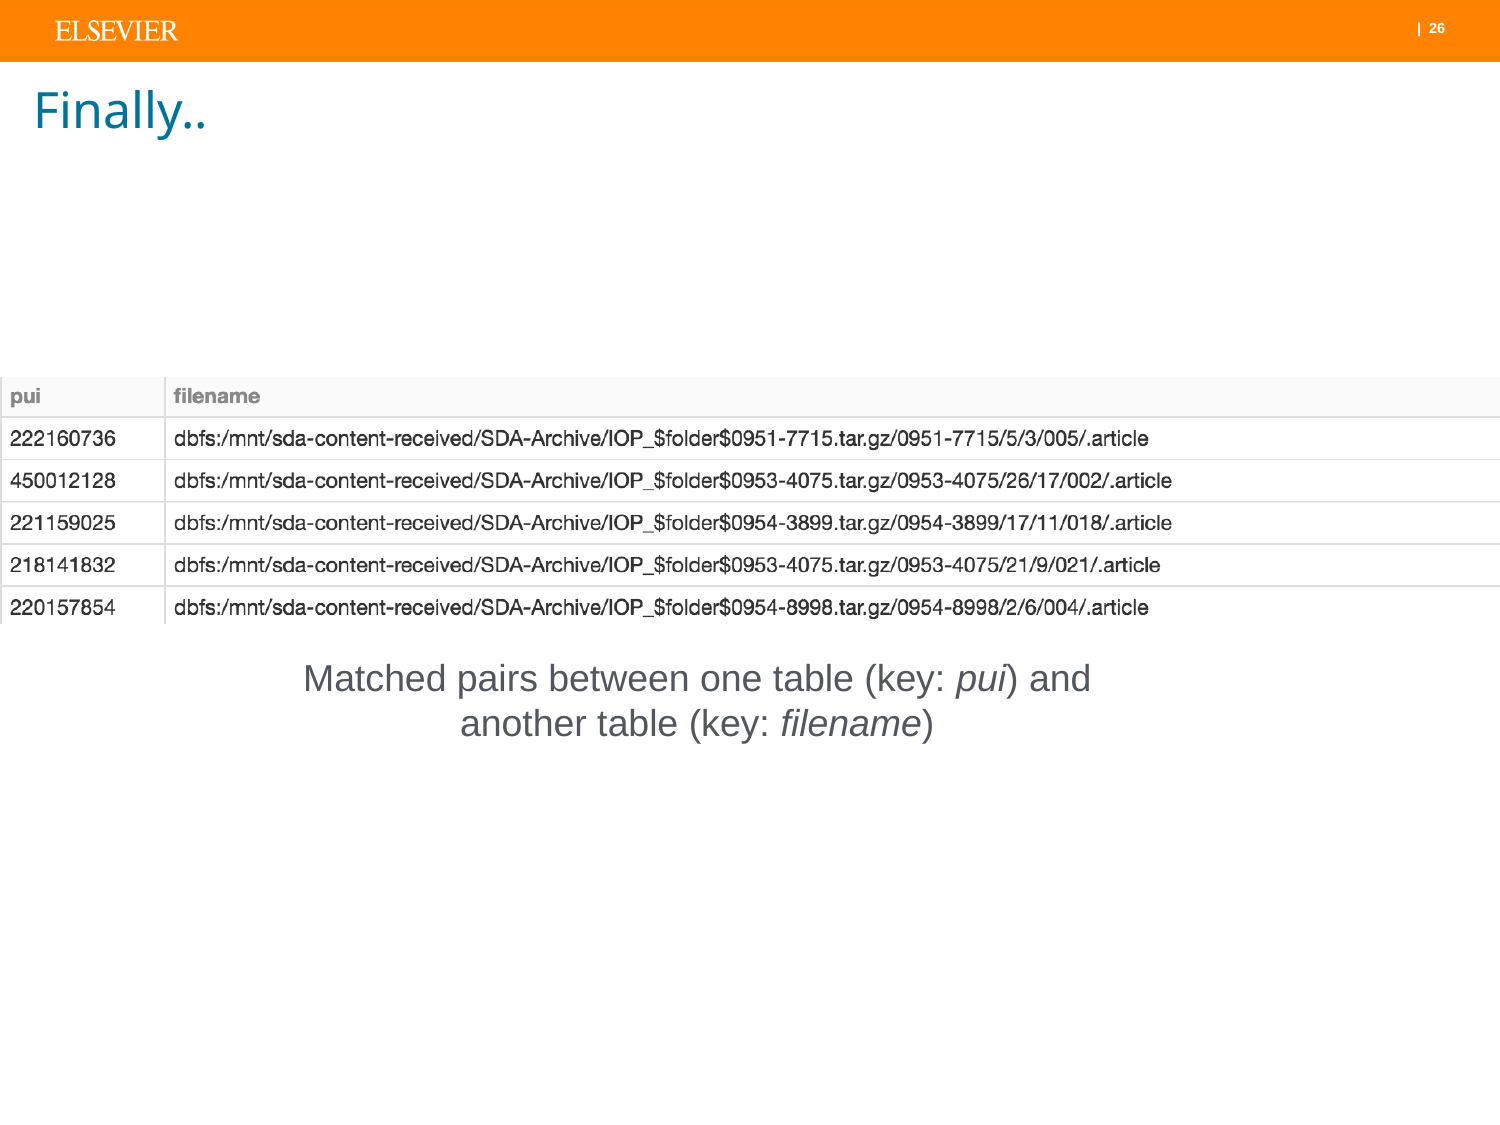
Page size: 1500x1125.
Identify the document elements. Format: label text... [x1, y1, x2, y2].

text_box Matched pairs between one table (key: pui) and another table (key: filename) [241, 647, 1154, 752]
picture [0, 0, 1500, 62]
title Finally.. [19, 73, 1376, 143]
picture [0, 376, 1500, 624]
